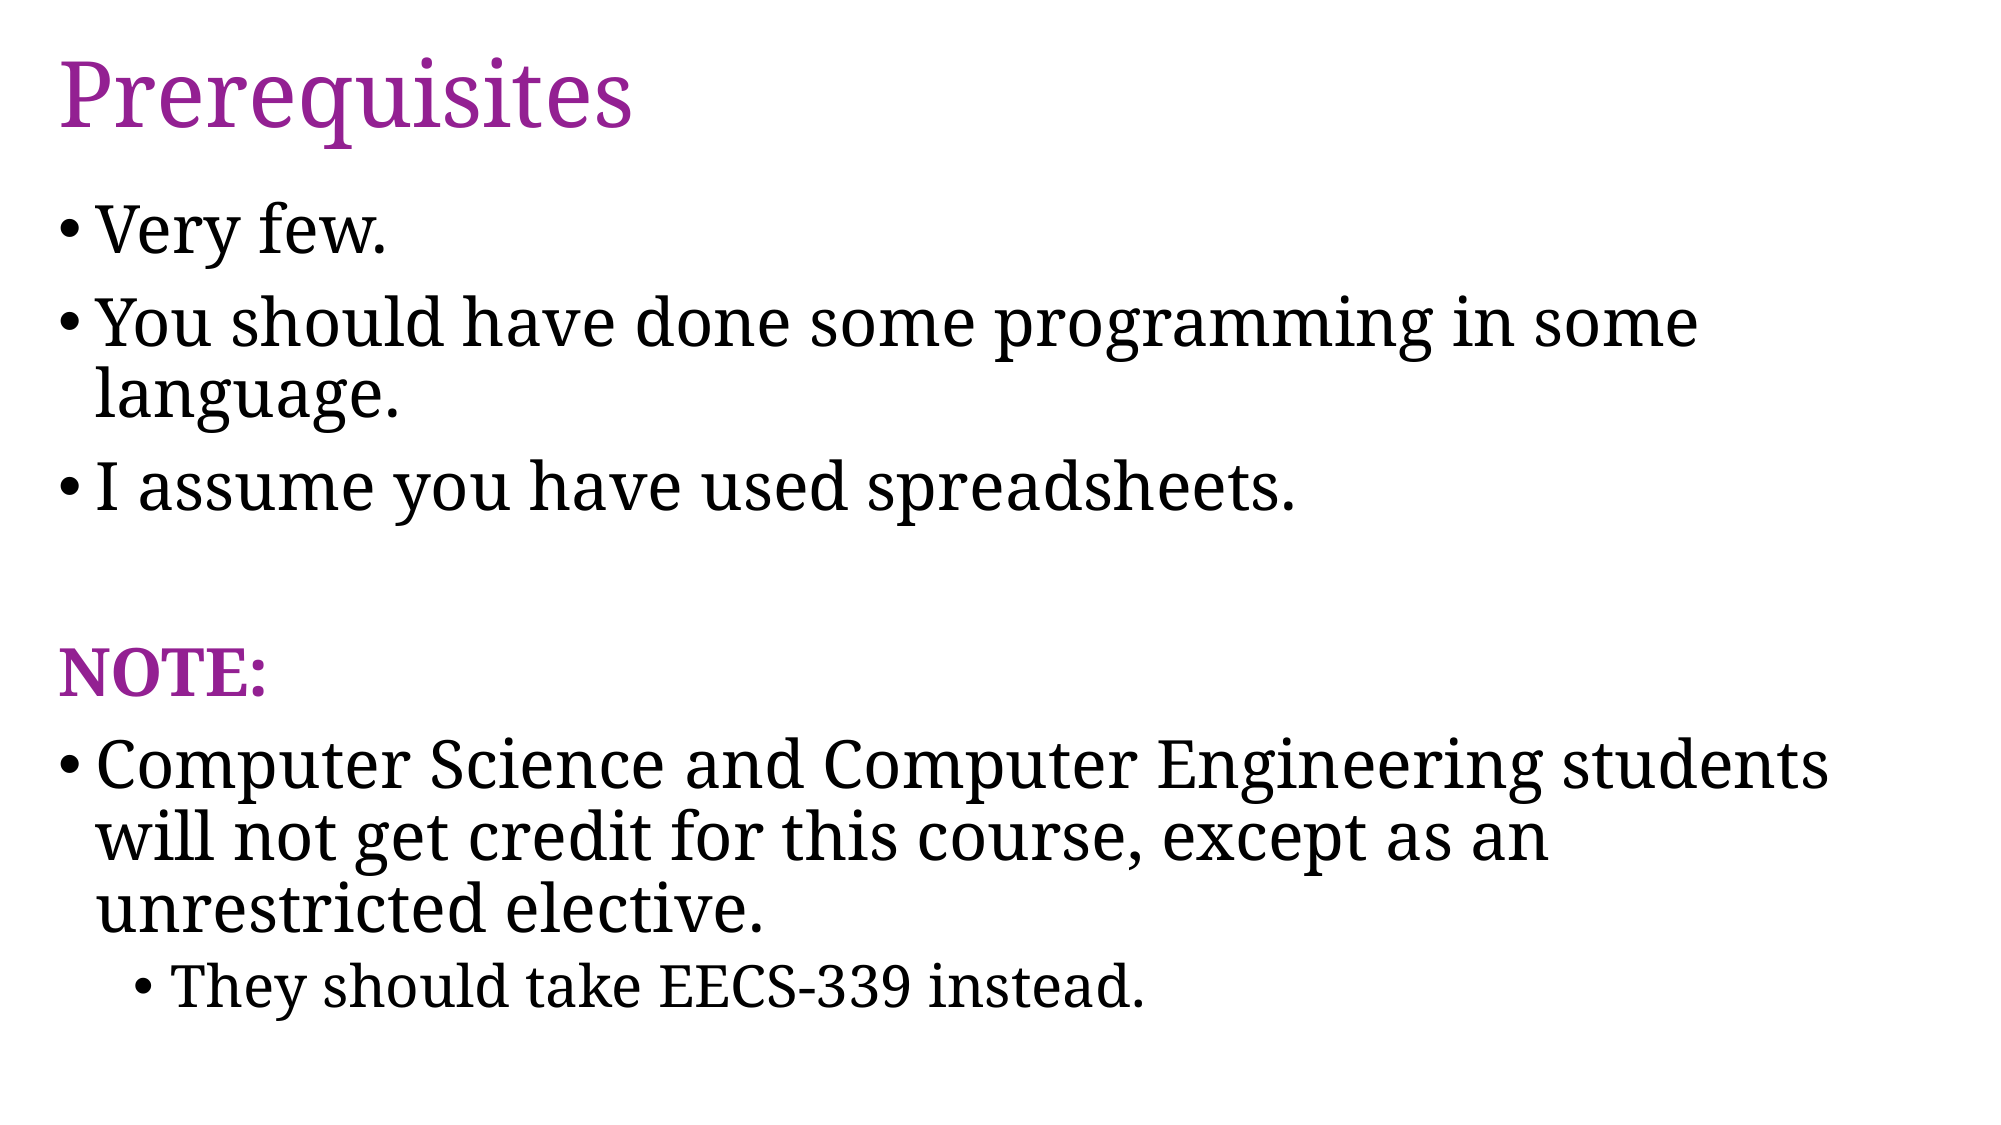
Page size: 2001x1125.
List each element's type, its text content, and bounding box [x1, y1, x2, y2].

title Prerequisites [43, 25, 1953, 171]
list Very few. You should have done some programming in some language. I assume you have used spreadsheets. NOTE: Computer Science and Computer Engineering students will not get credit for this course, except as an unrestricted elective. They should take EECS-339 instead. [43, 188, 1953, 1106]
